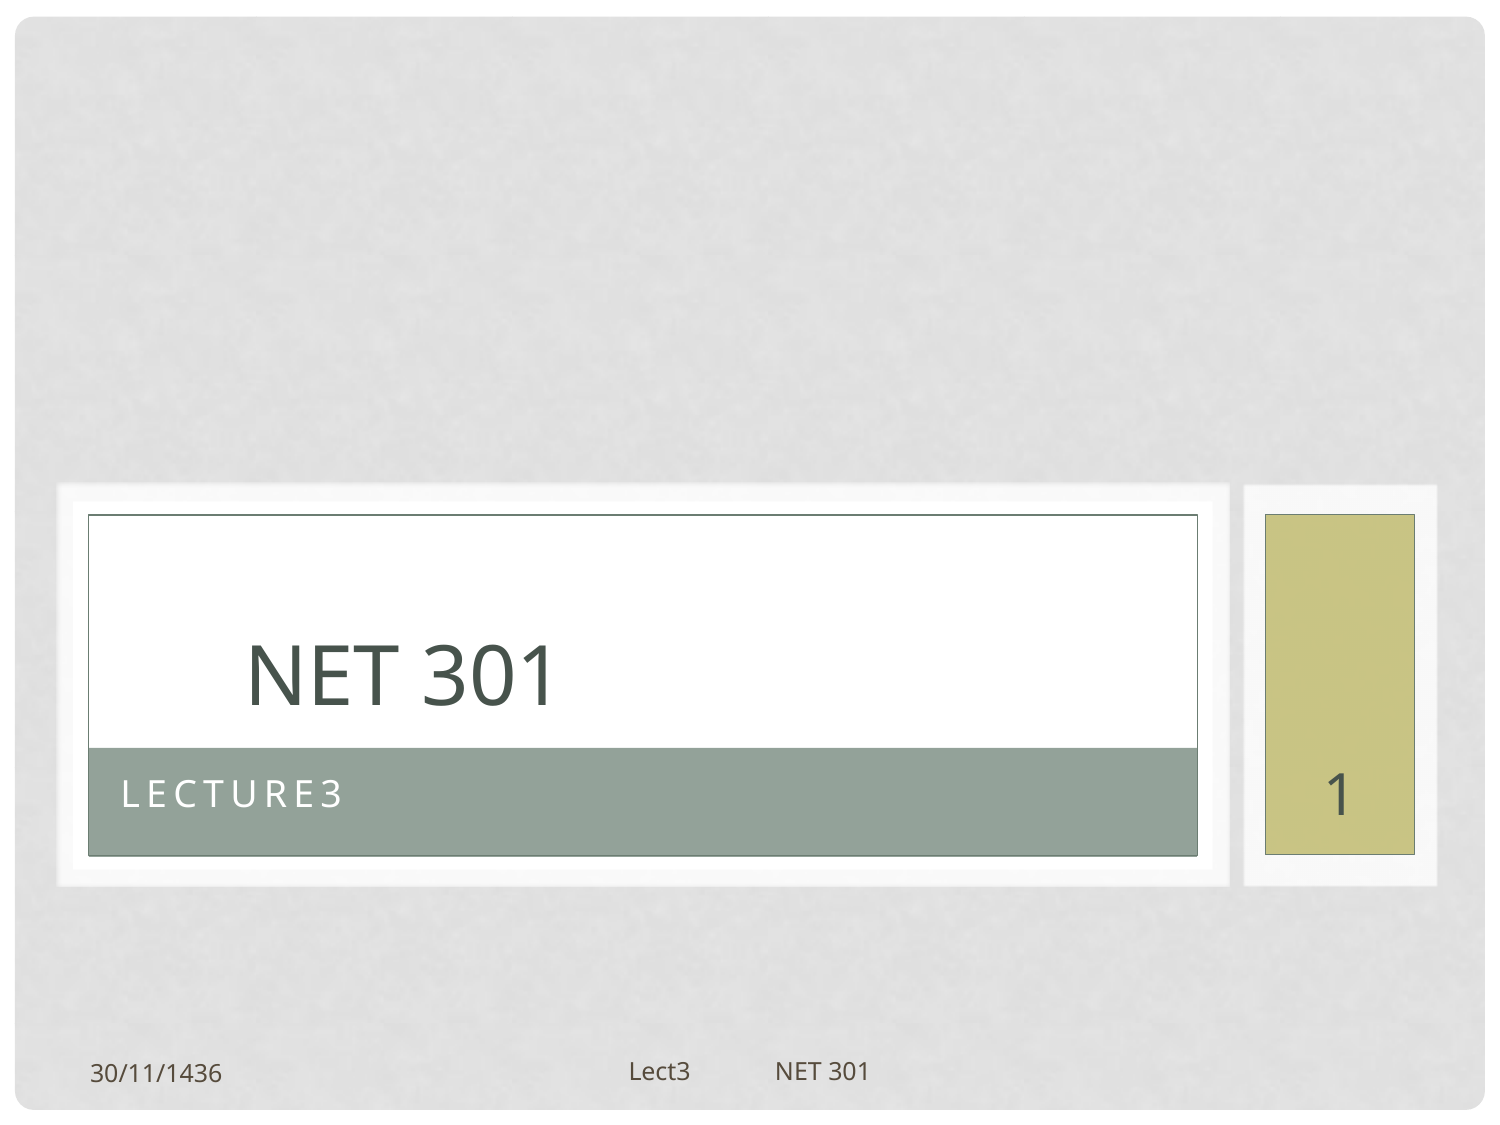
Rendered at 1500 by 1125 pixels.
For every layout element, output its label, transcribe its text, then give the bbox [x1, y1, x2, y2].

subtitle LECTURE3 [105, 762, 1181, 838]
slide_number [75, 1042, 425, 1103]
footer Lect3 NET 301 [512, 1042, 988, 1103]
slide_number 1 [1277, 758, 1403, 834]
title NET 301 [99, 529, 1187, 730]
